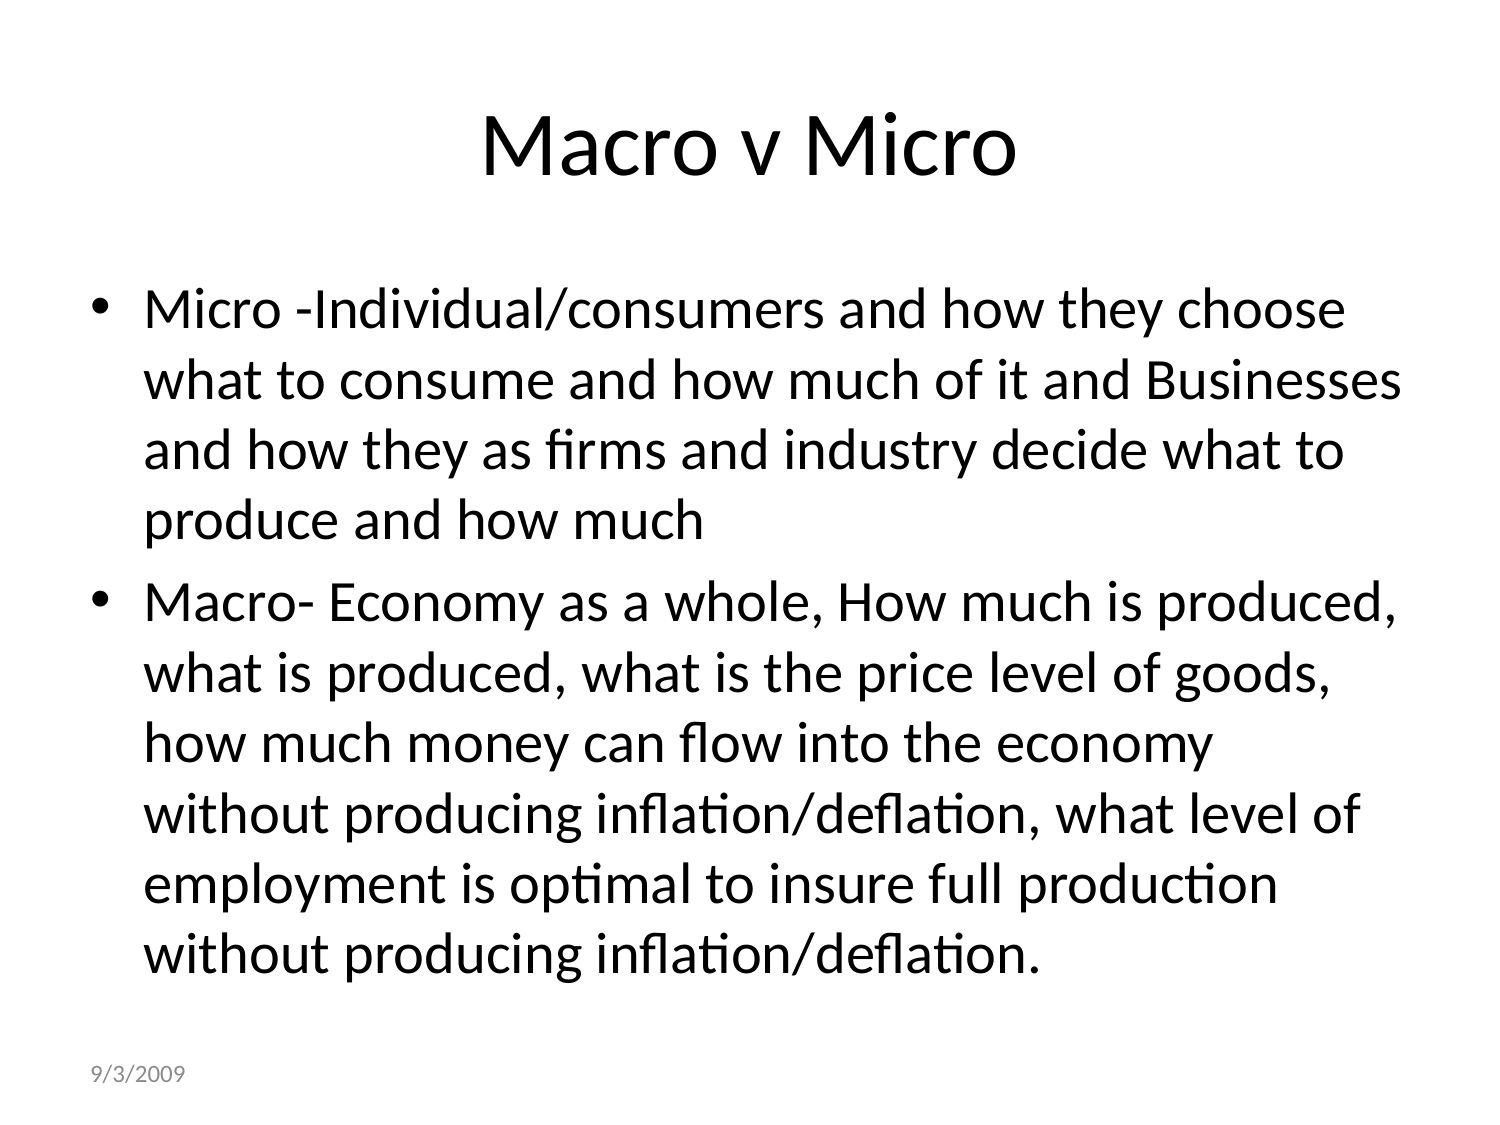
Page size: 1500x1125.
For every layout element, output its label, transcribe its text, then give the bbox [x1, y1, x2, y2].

list Micro -Individual/consumers and how they choose what to consume and how much of it and Businesses and how they as firms and industry decide what to produce and how much Macro- Economy as a whole, How much is produced, what is produced, what is the price level of goods, how much money can flow into the economy without producing inflation/deflation, what level of employment is optimal to insure full production without producing inflation/deflation. [75, 262, 1425, 1005]
title Macro v Micro [75, 45, 1425, 233]
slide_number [75, 1042, 425, 1103]
